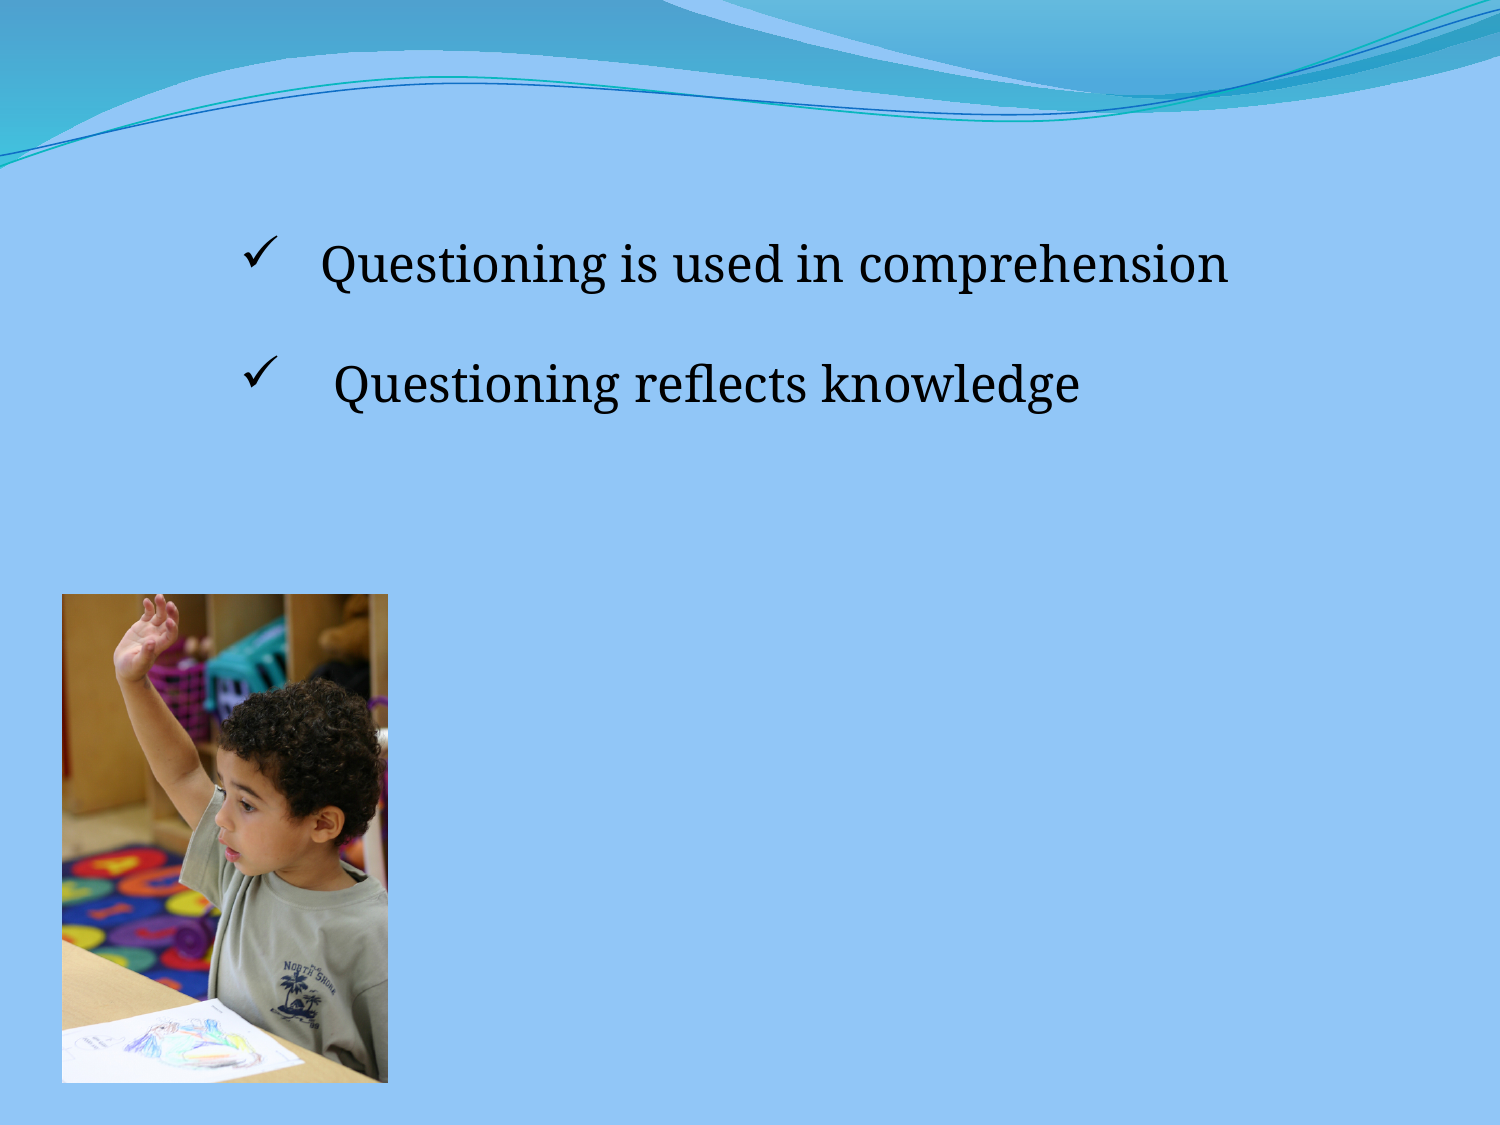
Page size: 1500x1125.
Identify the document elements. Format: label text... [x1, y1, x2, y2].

text_box Questioning is used in comprehension Questioning reflects knowledge [225, 224, 1313, 660]
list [62, 594, 388, 1083]
